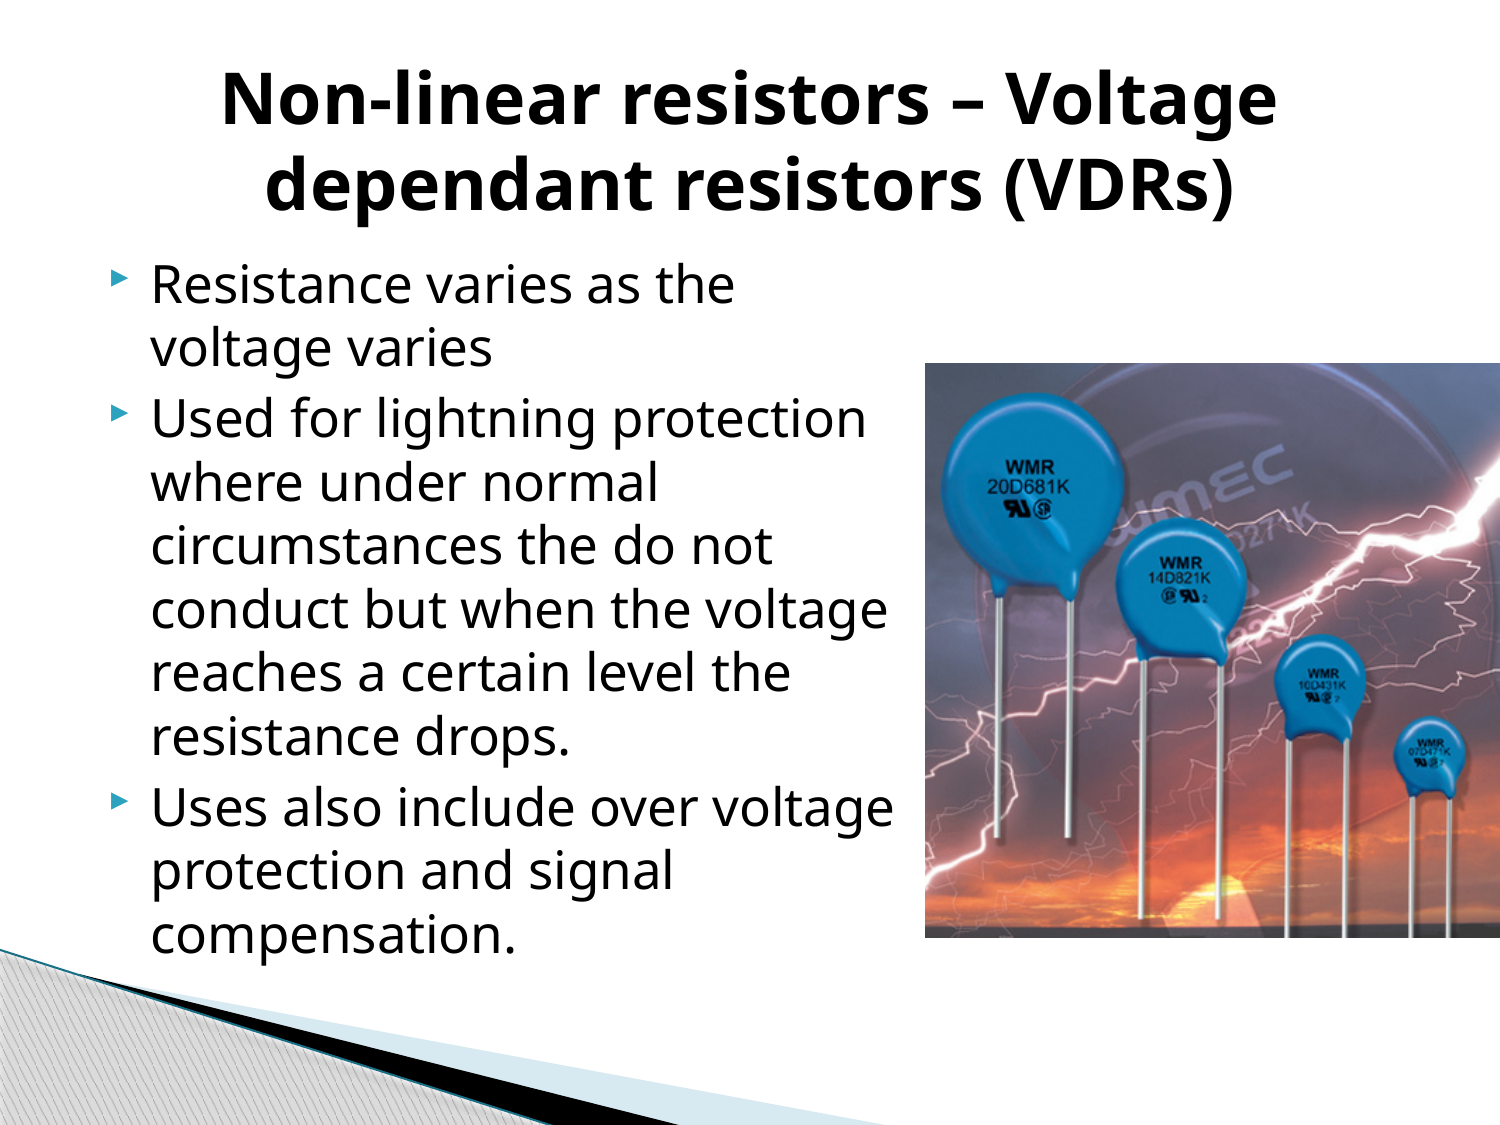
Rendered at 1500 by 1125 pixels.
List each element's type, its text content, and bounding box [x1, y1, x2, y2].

title Non-linear resistors – Voltage dependant resistors (VDRs) [75, 45, 1425, 233]
list Resistance varies as the voltage varies Used for lightning protection where under normal circumstances the do not conduct but when the voltage reaches a certain level the resistance drops. Uses also include over voltage protection and signal compensation. [75, 243, 926, 986]
picture [925, 363, 1500, 938]
